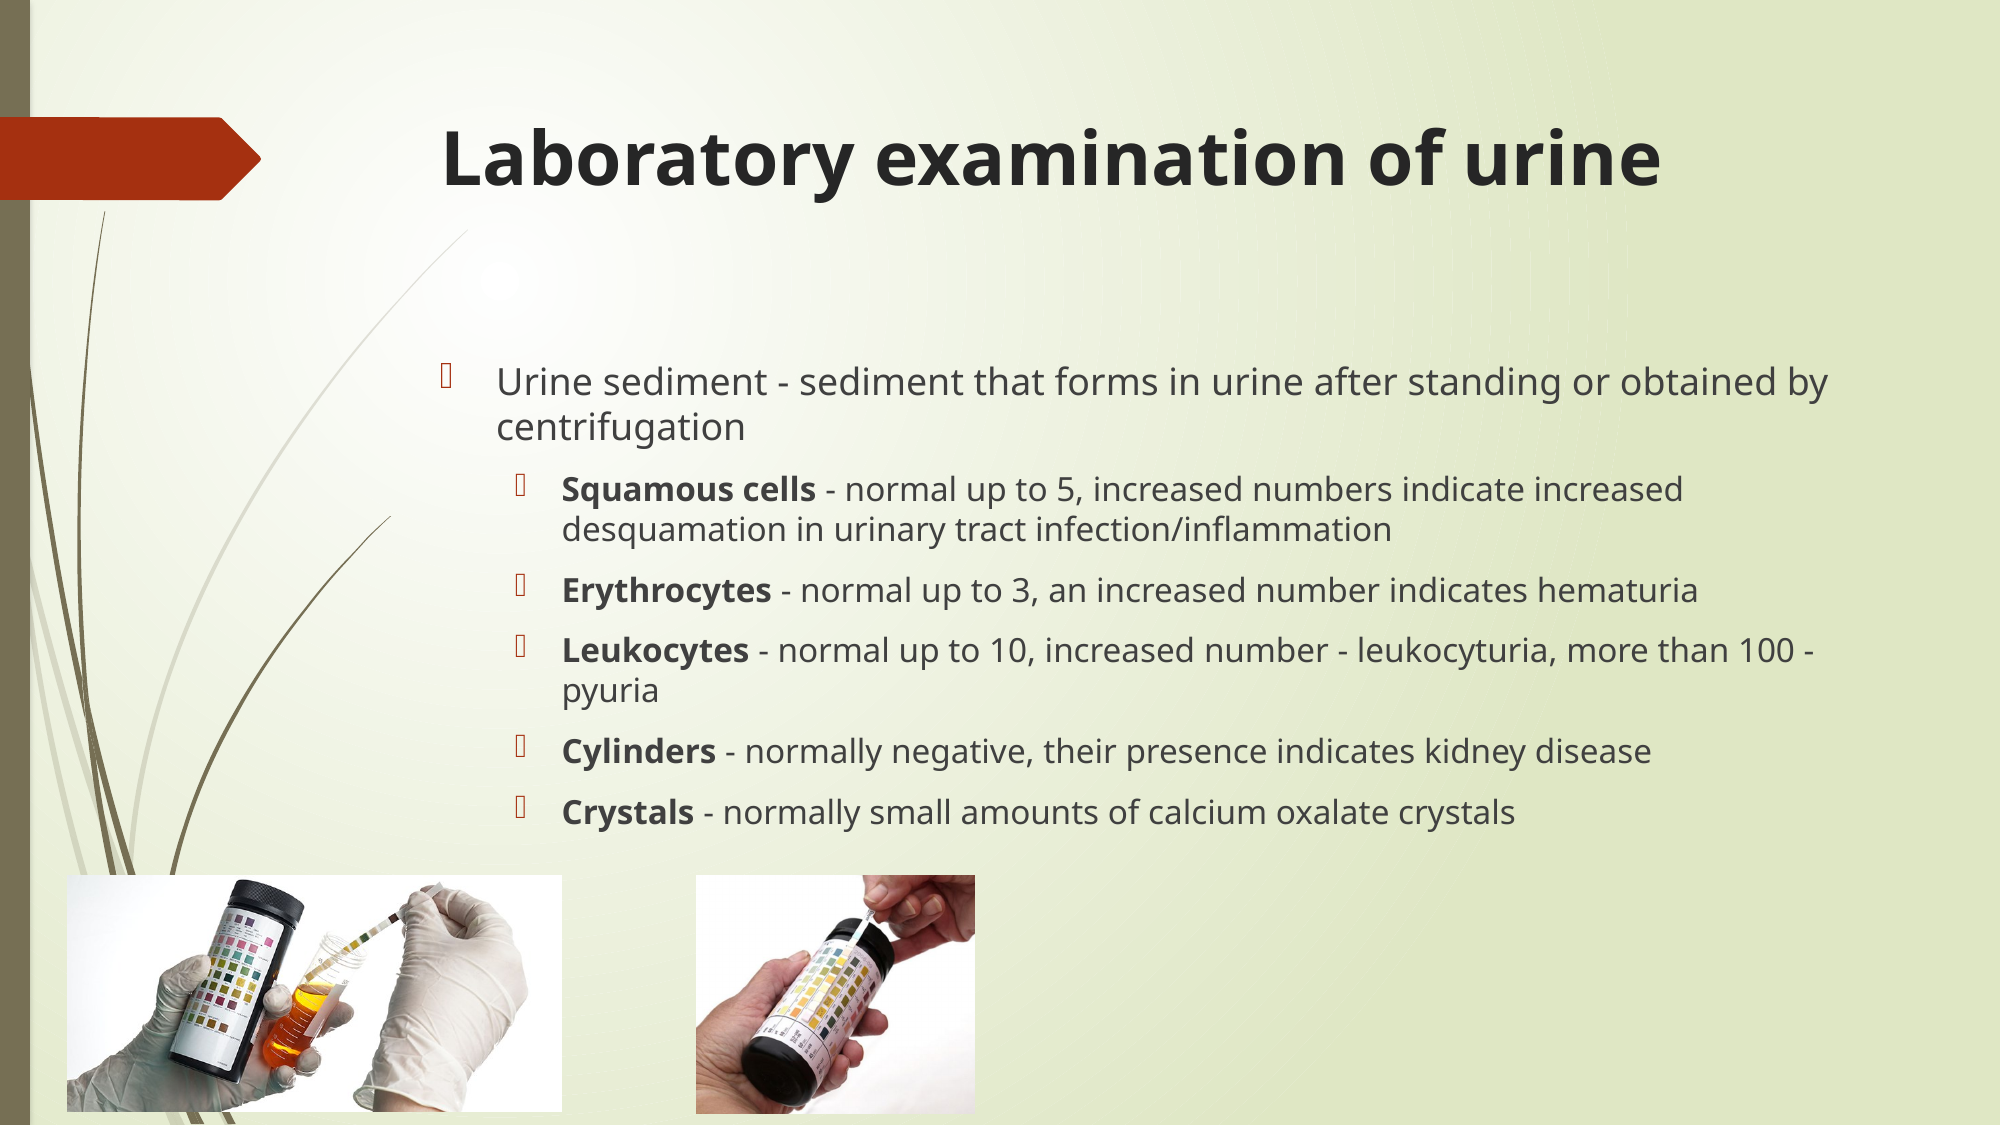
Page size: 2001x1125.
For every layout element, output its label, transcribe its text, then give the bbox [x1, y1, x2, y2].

picture [696, 875, 975, 1114]
list Urine sediment - sediment that forms in urine after standing or obtained by centrifugation Squamous cells - normal up to 5, increased numbers indicate increased desquamation in urinary tract infection/inflammation Erythrocytes - normal up to 3, an increased number indicates hematuria Leukocytes - normal up to 10, increased number - leukocyturia, more than 100 - pyuria Cylinders - normally negative, their presence indicates kidney disease Crystals - normally small amounts of calcium oxalate crystals [424, 350, 1888, 970]
title Laboratory examination of urine [425, 102, 1888, 313]
picture [66, 875, 562, 1112]
